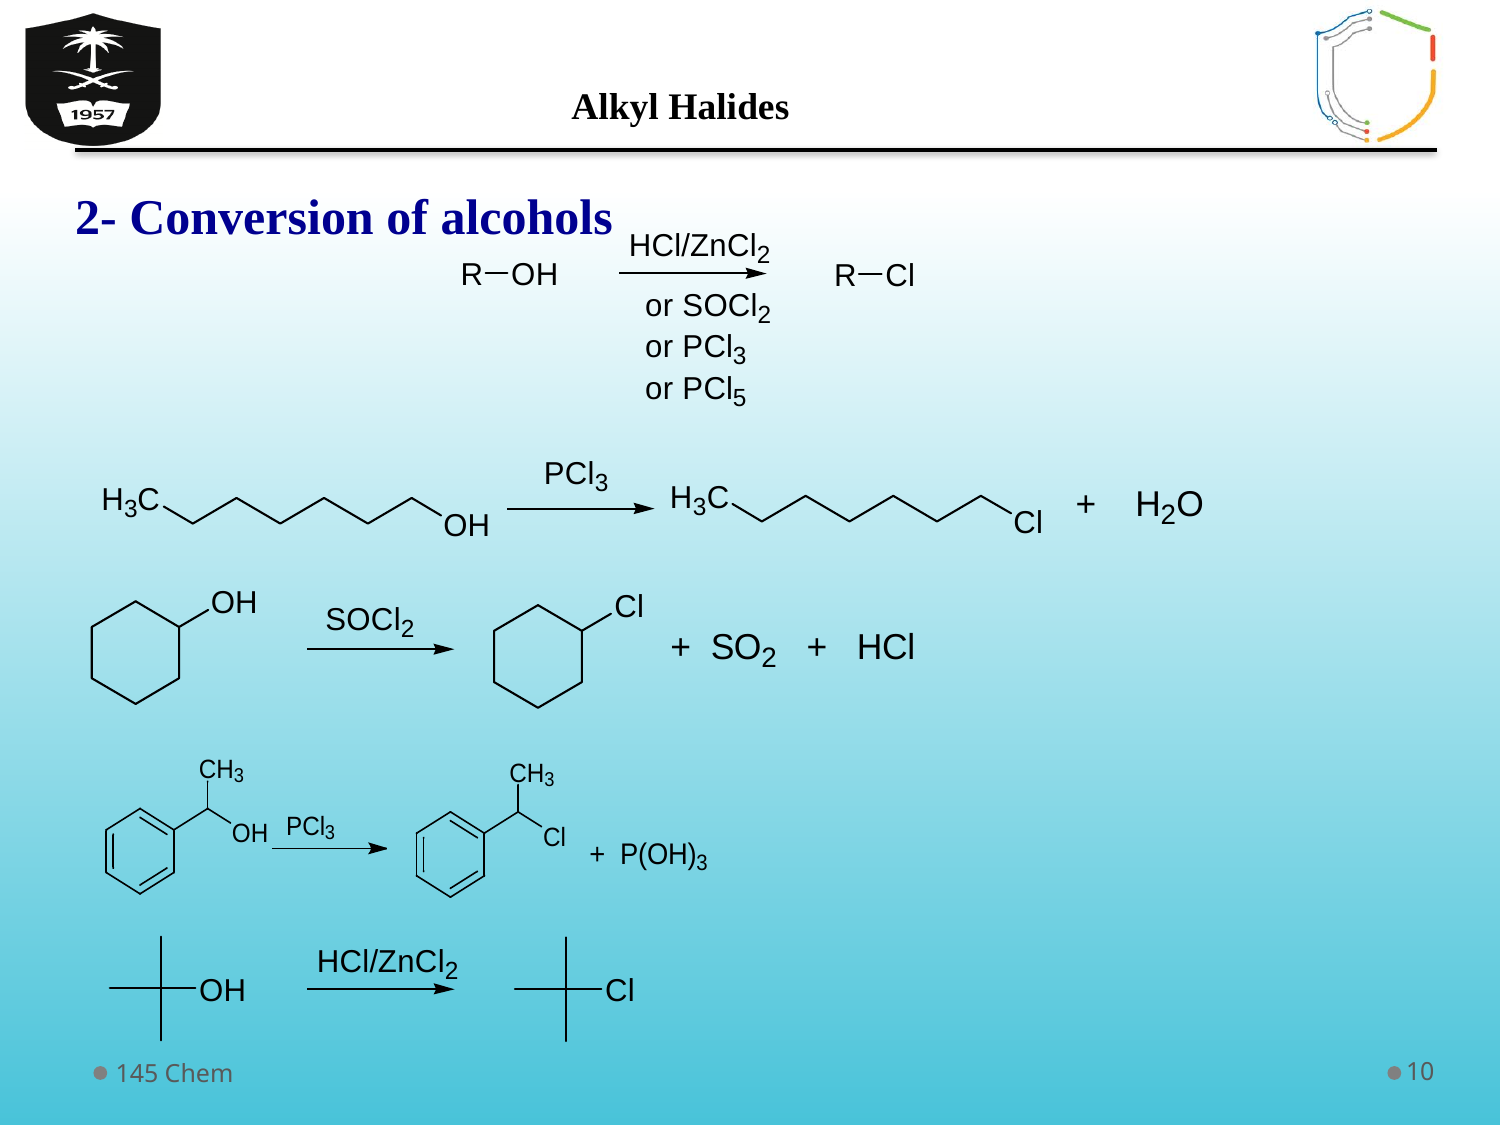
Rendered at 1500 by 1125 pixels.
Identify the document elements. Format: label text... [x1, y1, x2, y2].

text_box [107, 934, 636, 1043]
slide_number 10 [1401, 1042, 1494, 1103]
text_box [101, 459, 1204, 537]
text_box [101, 759, 716, 914]
picture [24, 12, 163, 151]
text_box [88, 588, 916, 712]
footer 145 Chem [108, 1051, 576, 1103]
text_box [460, 231, 916, 413]
text_box Alkyl Halides [556, 74, 805, 135]
picture [1287, 0, 1463, 165]
list 2- Conversion of alcohols [59, 176, 1500, 315]
